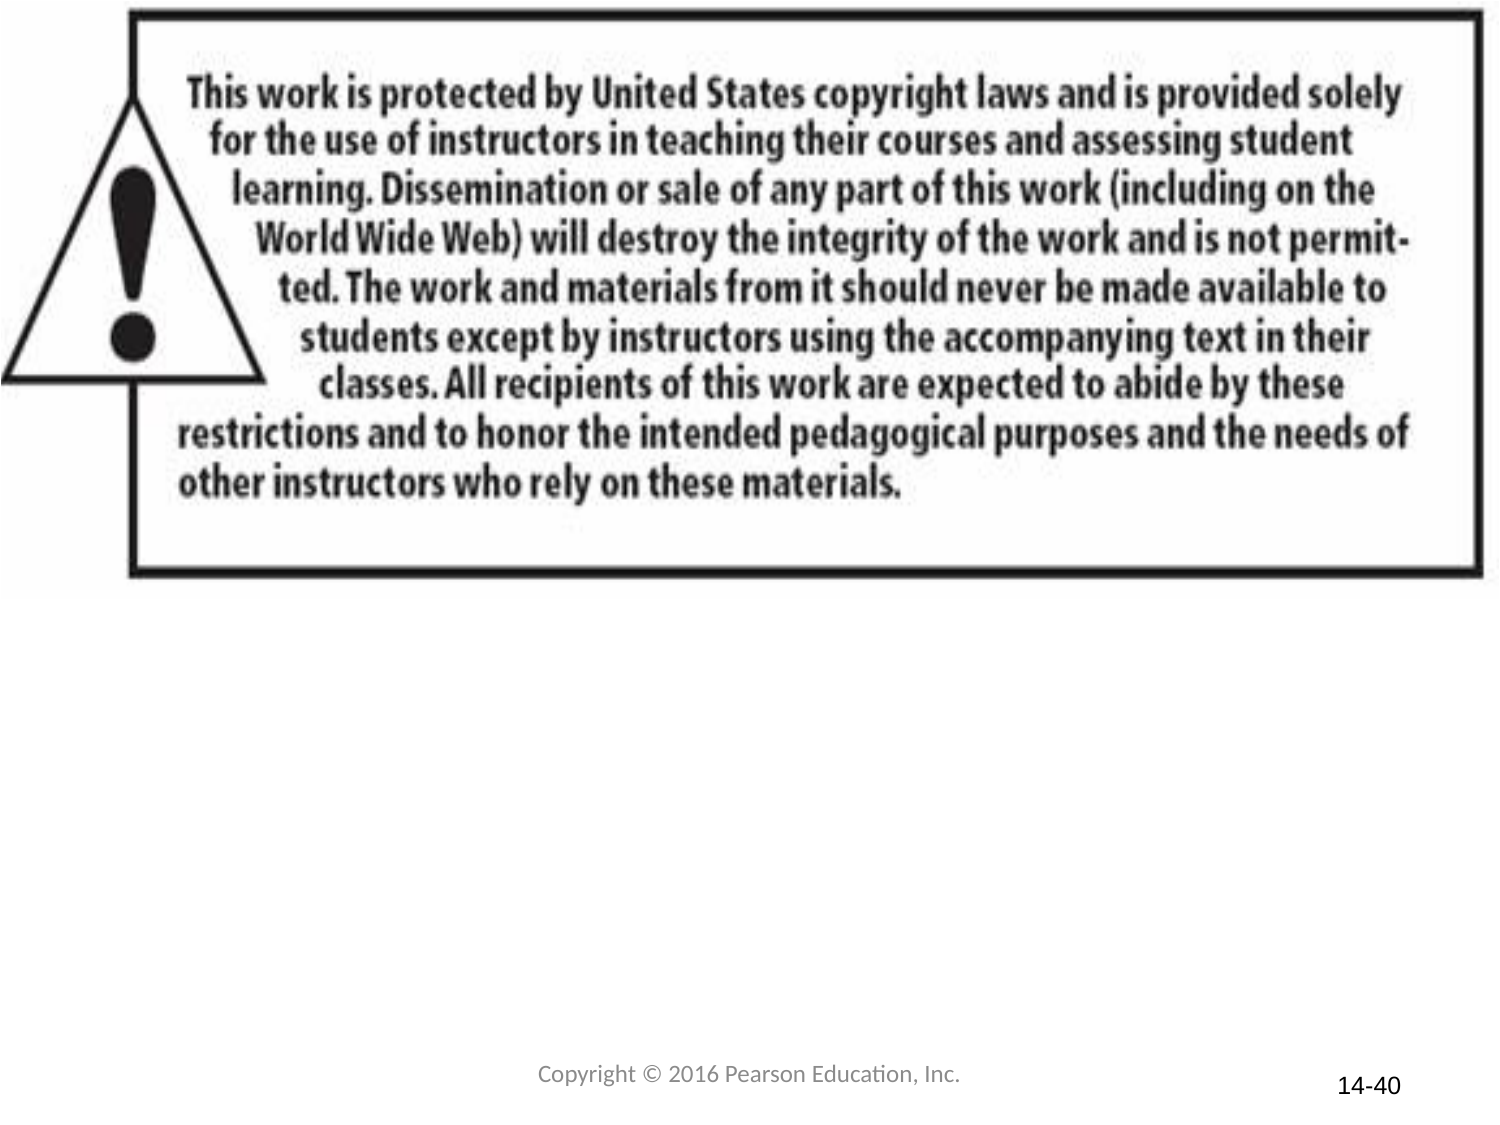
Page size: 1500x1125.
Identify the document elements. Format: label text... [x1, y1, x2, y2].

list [0, 0, 1500, 601]
footer Copyright © 2016 Pearson Education, Inc. [512, 1042, 988, 1103]
